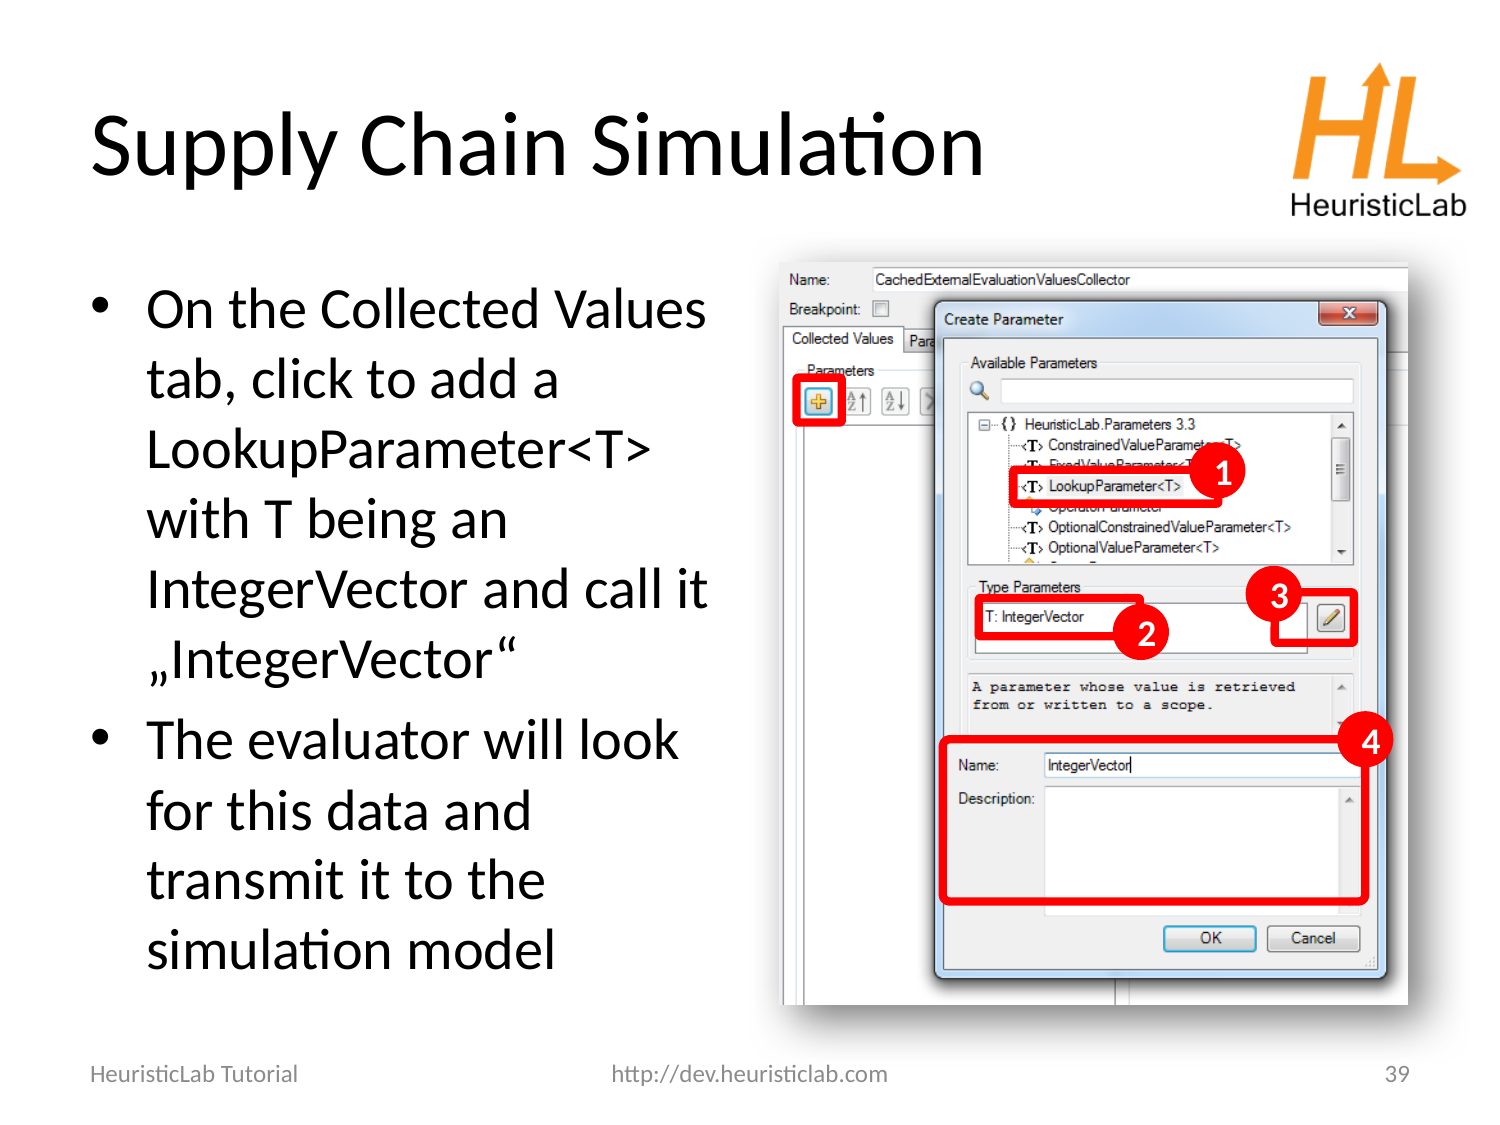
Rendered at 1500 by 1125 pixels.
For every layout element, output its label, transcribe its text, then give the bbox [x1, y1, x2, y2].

slide_number HeuristicLab Tutorial [75, 1042, 425, 1103]
picture [1281, 27, 1474, 244]
list On the Collected Values tab, click to add a LookupParameter<T> with T being an IntegerVector and call it „IntegerVector“ The evaluator will look for this data and transmit it to the simulation model [75, 262, 738, 1005]
slide_number 39 [1074, 1048, 1425, 1103]
picture [779, 262, 1409, 1006]
footer http://dev.heuristiclab.com [512, 1042, 988, 1103]
title Supply Chain Simulation [75, 45, 1282, 233]
